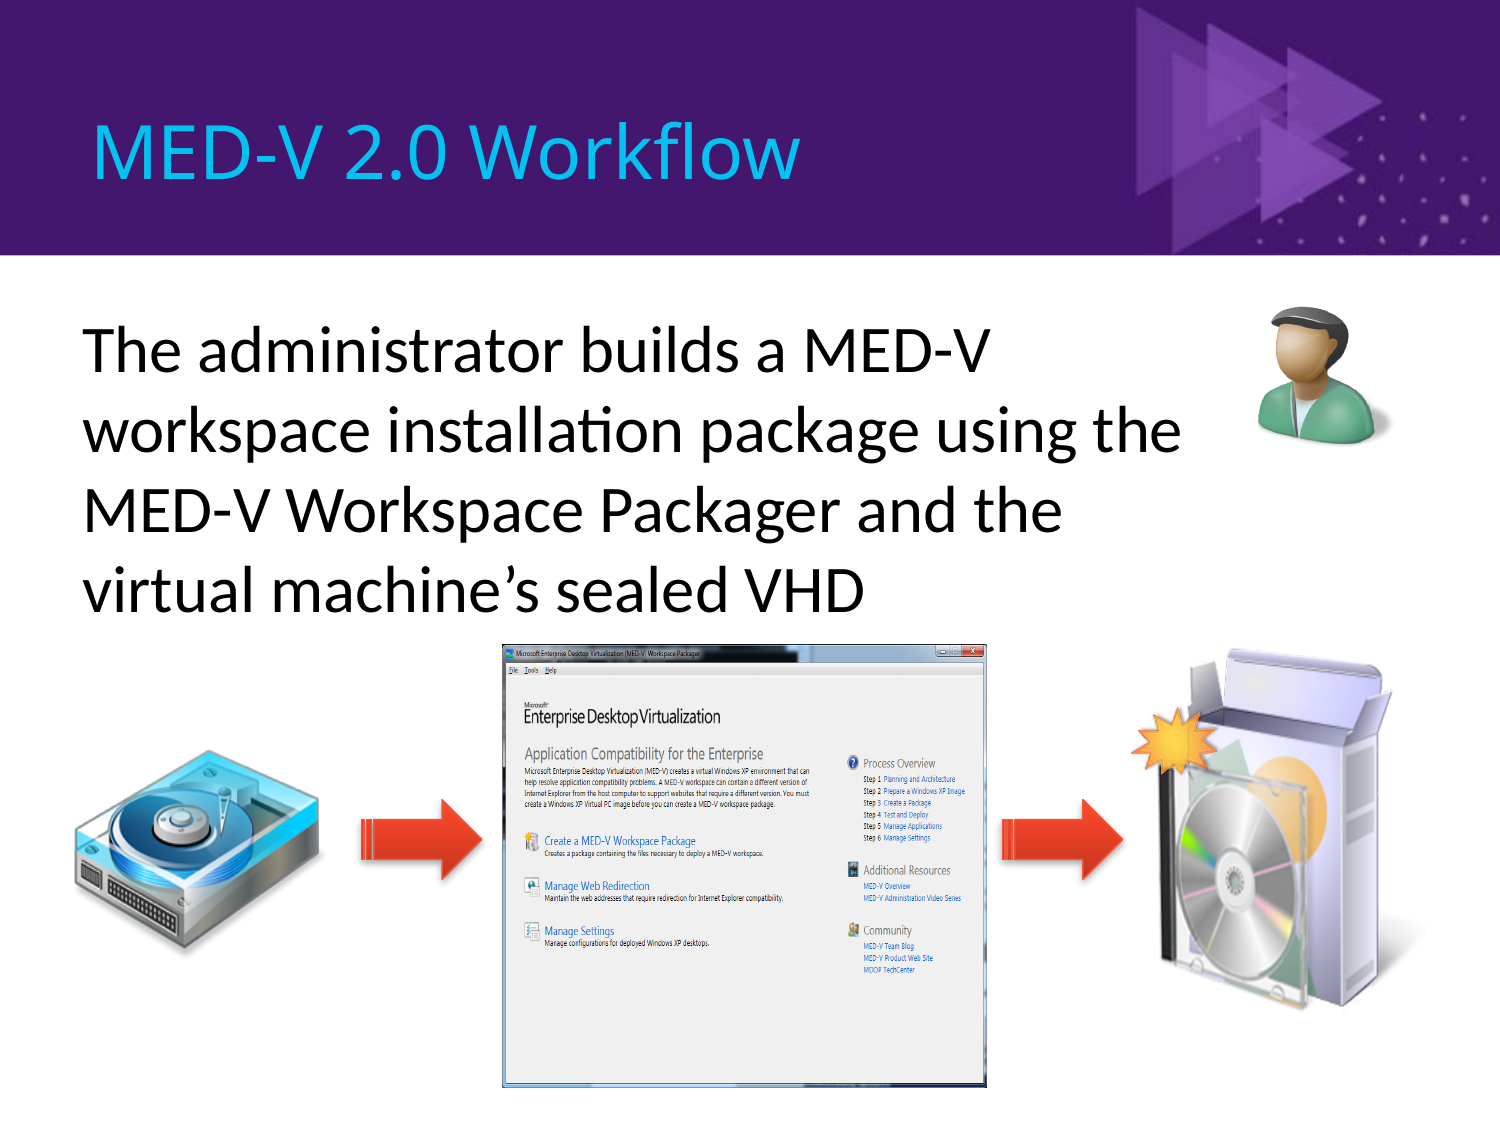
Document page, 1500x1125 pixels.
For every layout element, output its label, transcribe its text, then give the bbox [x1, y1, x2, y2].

title MED-V 2.0 Workflow [75, 56, 1425, 244]
picture [0, 0, 1500, 255]
picture [501, 643, 987, 1088]
text_box [366, 799, 483, 880]
text_box [361, 819, 365, 860]
text_box The administrator builds a MED-V workspace installation package using the MED-V Workspace Packager and the virtual machine’s sealed VHD [82, 306, 1185, 627]
text_box [1002, 799, 1123, 880]
picture [1253, 305, 1396, 447]
picture [56, 679, 333, 1048]
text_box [1128, 629, 1437, 1030]
